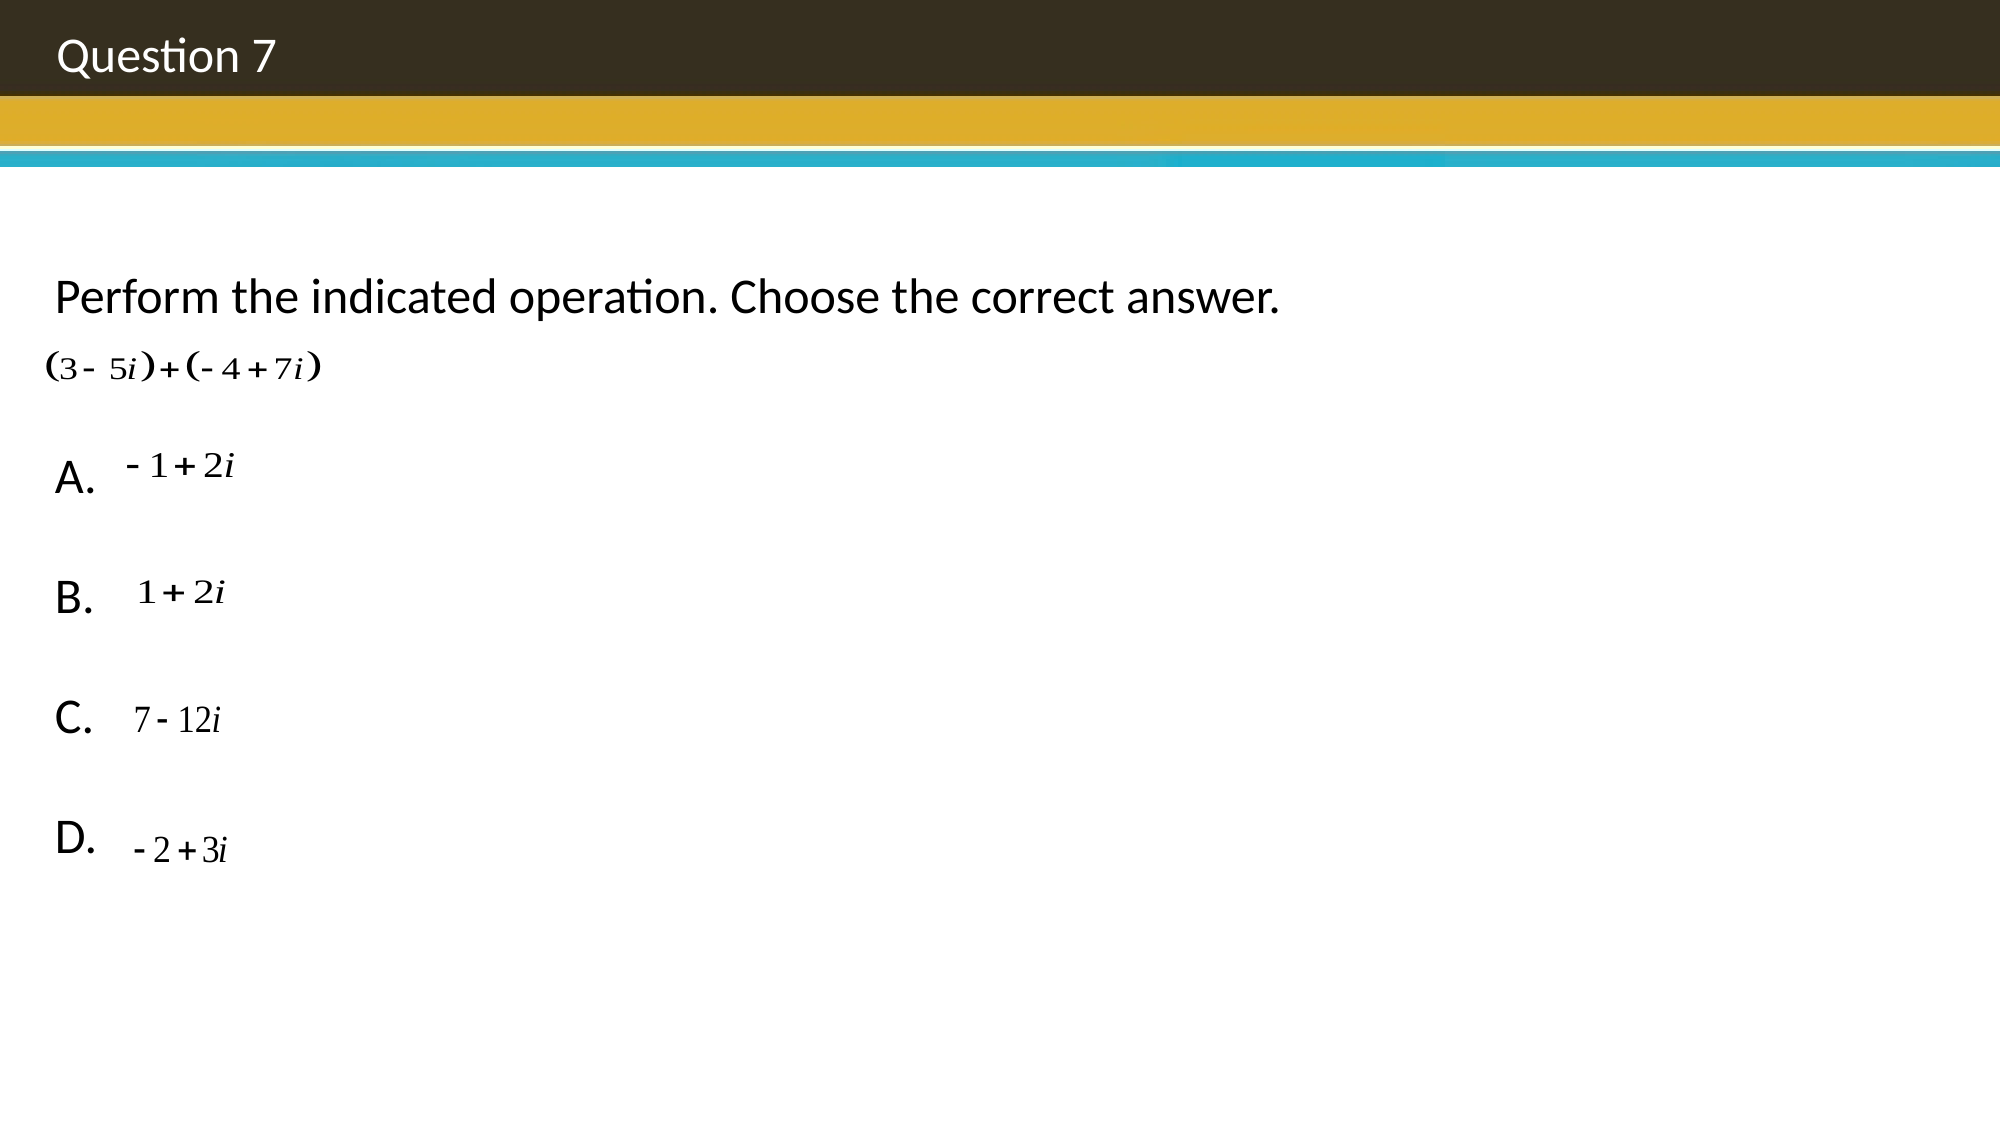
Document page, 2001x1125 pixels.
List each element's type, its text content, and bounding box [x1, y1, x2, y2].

picture [128, 697, 227, 743]
text_box Question 7 [41, 14, 293, 90]
picture [40, 344, 324, 398]
picture [127, 827, 236, 873]
text_box Perform the indicated operation. Choose the correct answer. A. B. C. D. [40, 255, 1687, 991]
picture [134, 572, 236, 613]
picture [0, 0, 2000, 167]
picture [119, 444, 245, 487]
